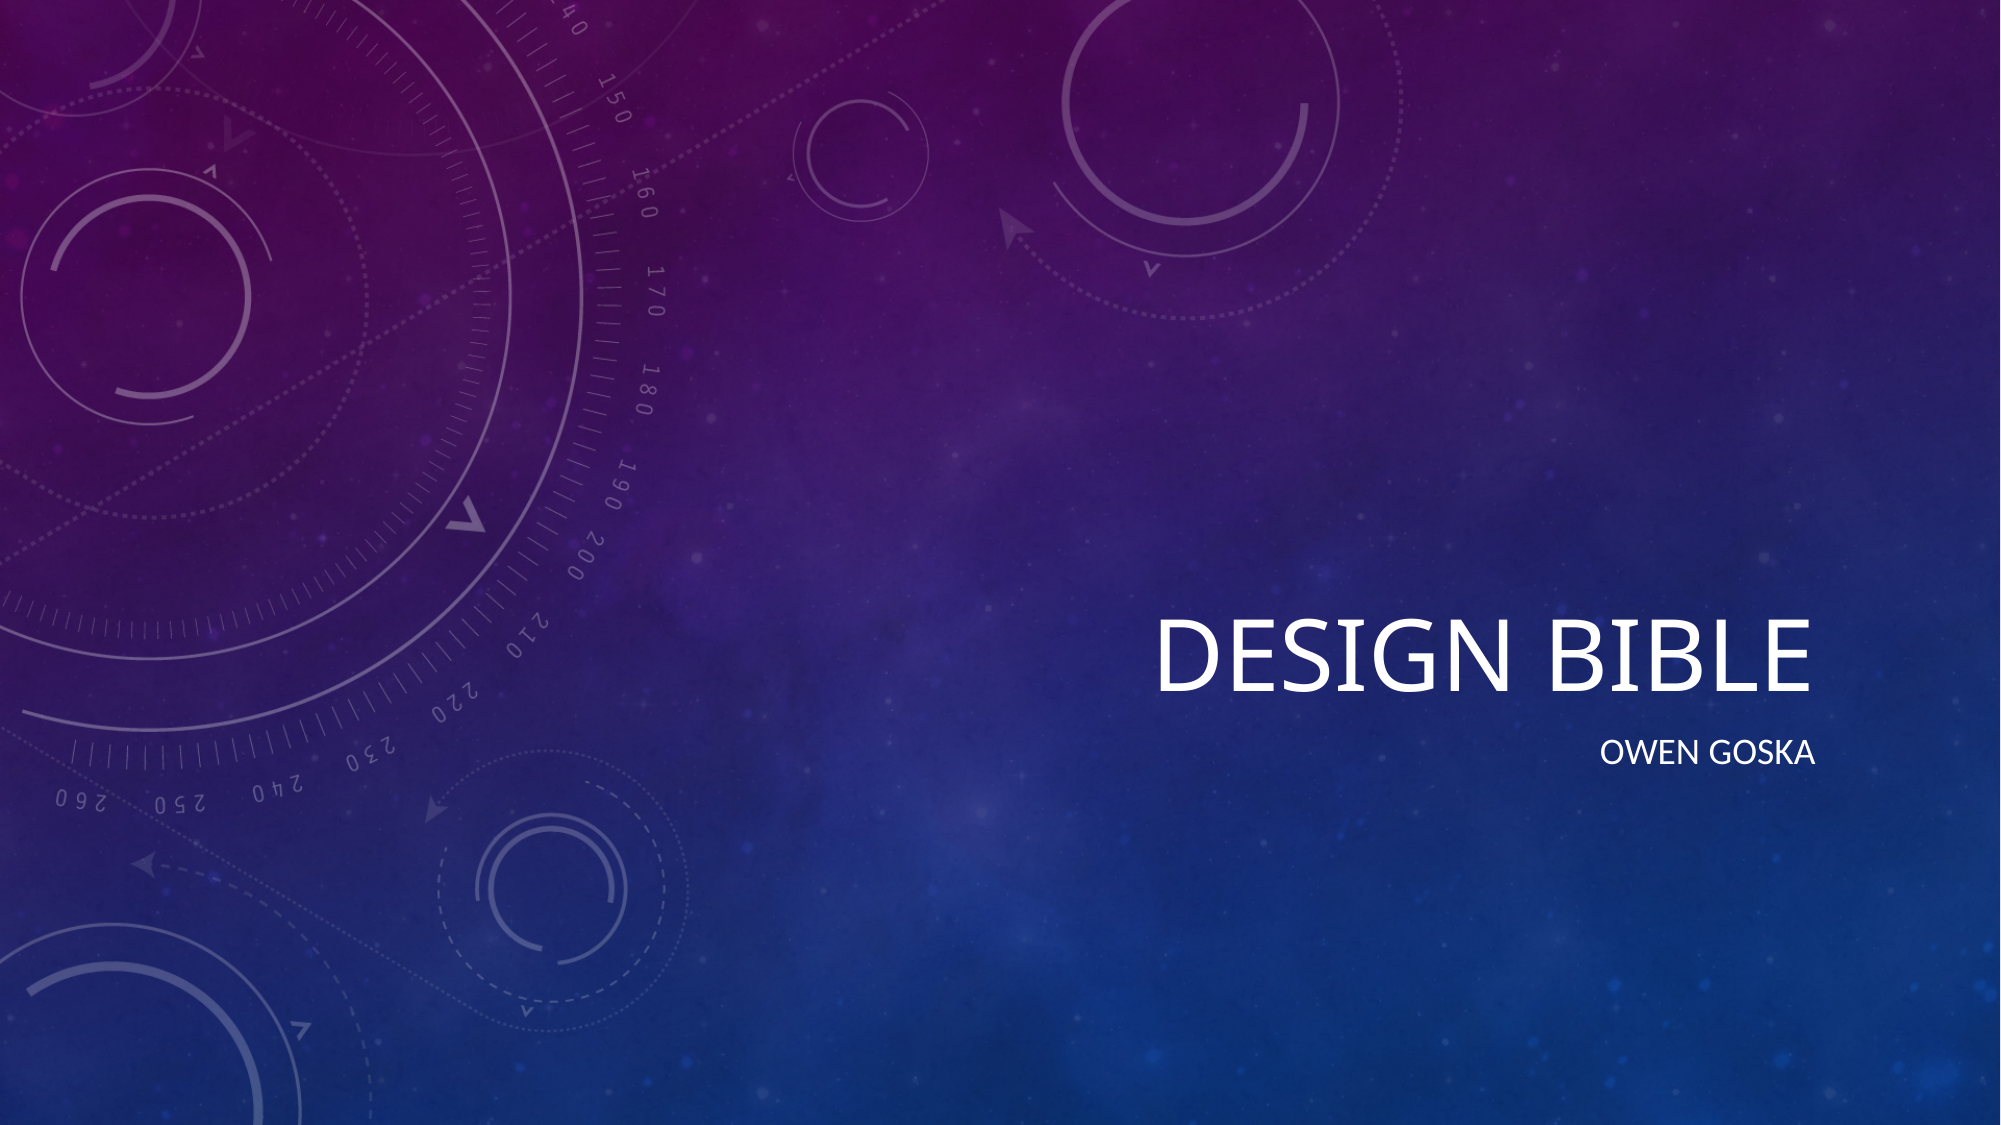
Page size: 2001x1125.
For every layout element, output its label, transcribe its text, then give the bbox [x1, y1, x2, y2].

subtitle Owen Goska [650, 719, 1831, 950]
title Design Bible [650, 322, 1831, 719]
picture [0, 0, 2001, 1125]
